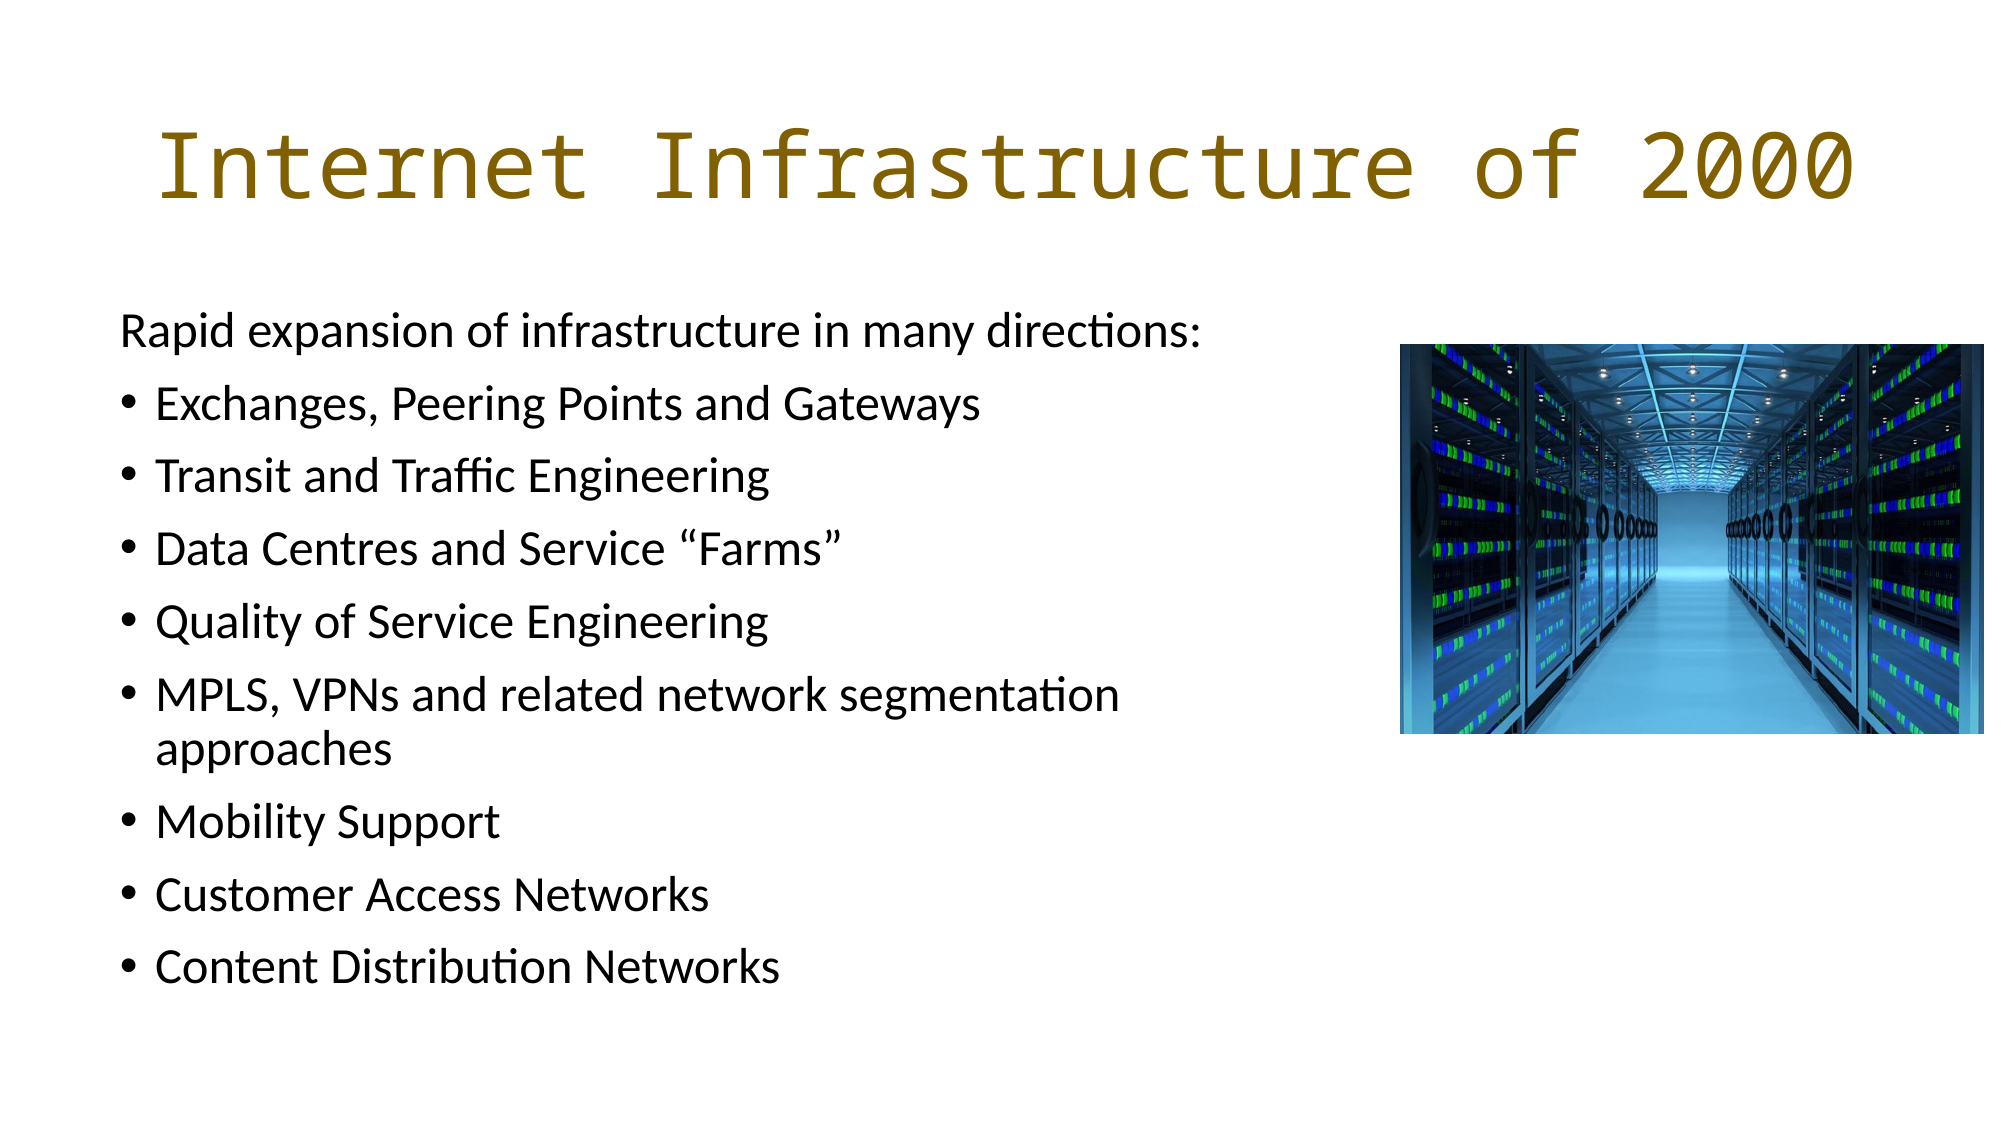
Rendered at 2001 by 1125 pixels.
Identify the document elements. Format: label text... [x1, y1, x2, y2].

picture [1399, 344, 1984, 734]
list Rapid expansion of infrastructure in many directions: Exchanges, Peering Points and Gateways Transit and Traffic Engineering Data Centres and Service “Farms” Quality of Service Engineering MPLS, VPNs and related network segmentation approaches Mobility Support Customer Access Networks Content Distribution Networks [104, 296, 1364, 1010]
title Internet Infrastructure of 2000 [137, 59, 1984, 278]
